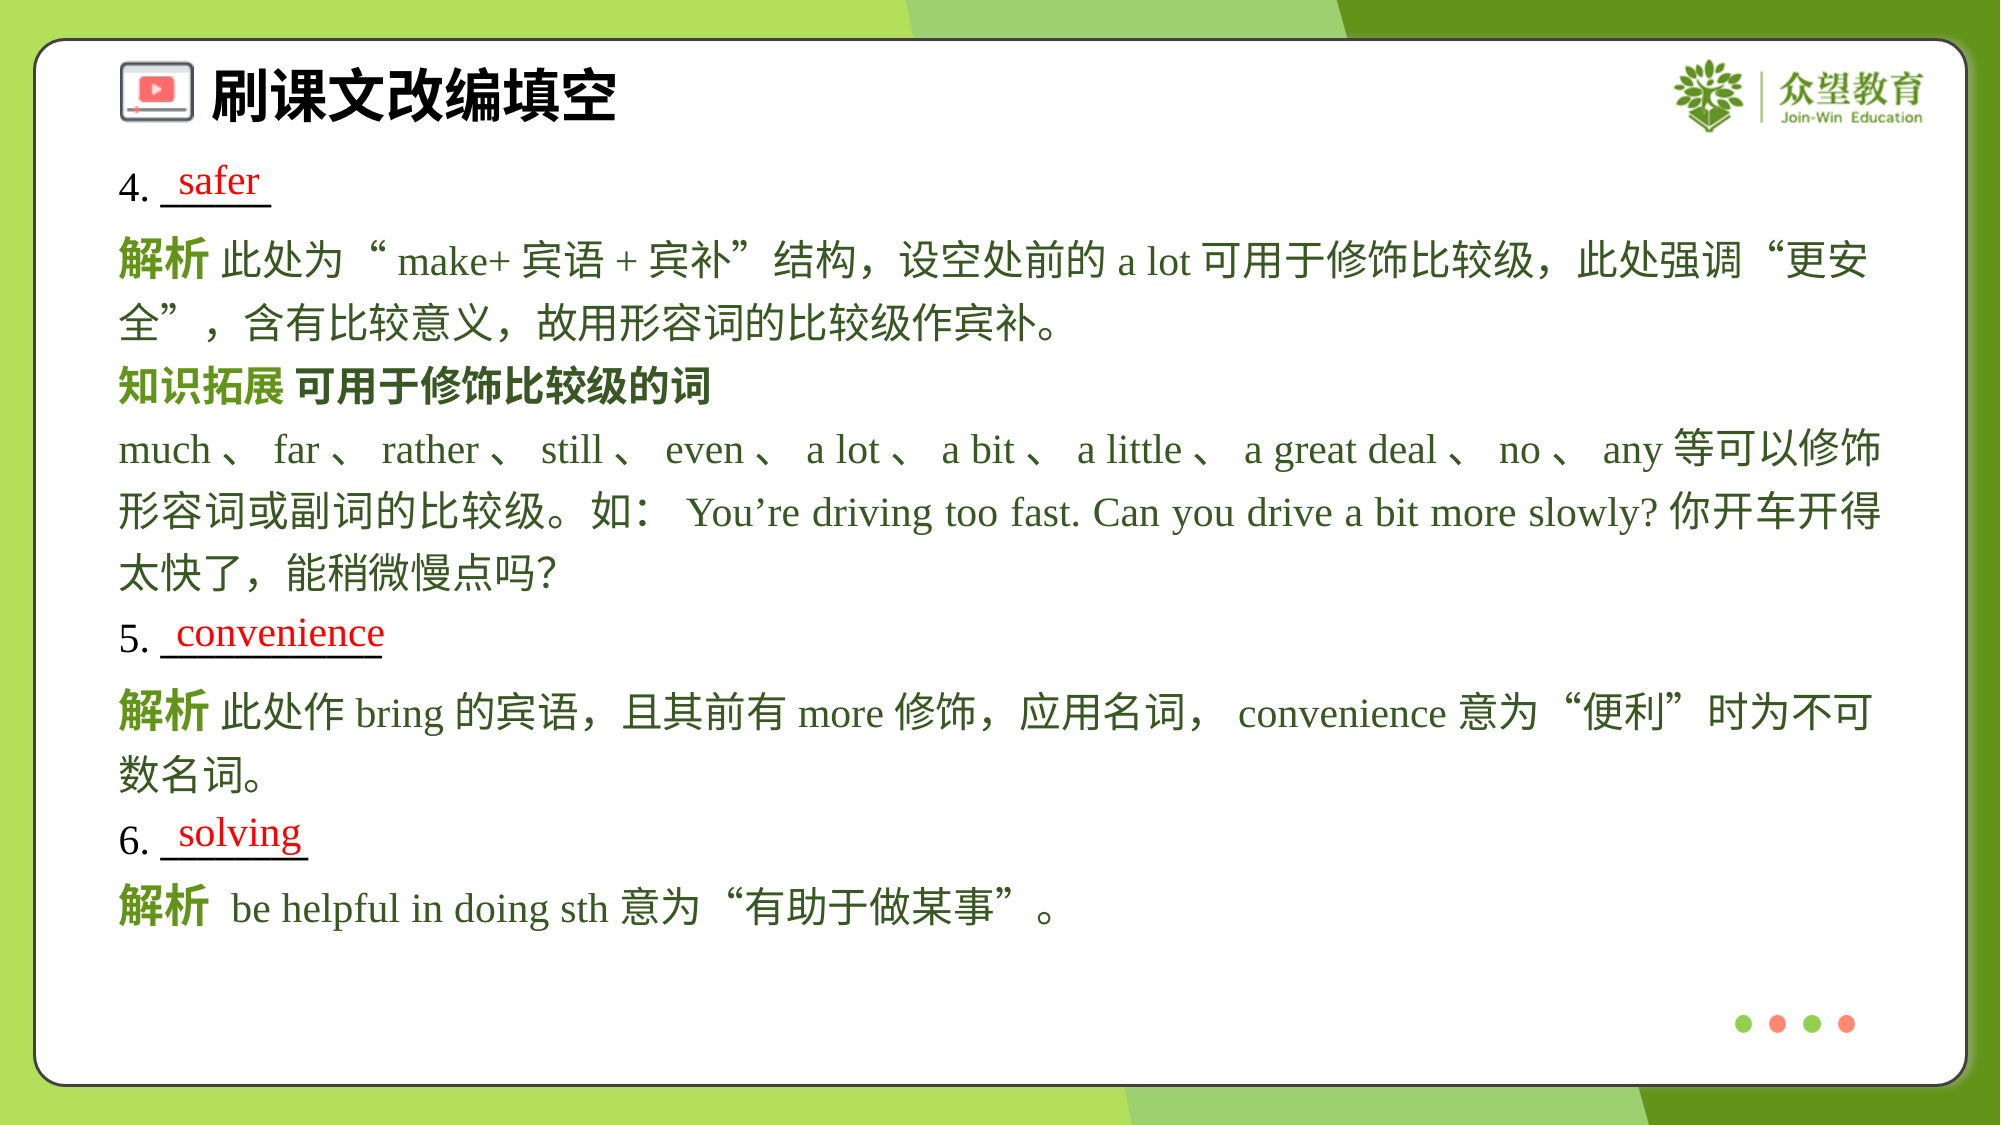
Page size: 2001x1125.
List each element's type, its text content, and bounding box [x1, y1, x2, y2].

text_box solving [174, 792, 306, 850]
text_box 解析 此处为“make+宾语+宾补”结构，设空处前的a lot可用于修饰比较级，此处强调“更安全”，含有比较意义，故用形容词的比较级作宾补。 知识拓展 可用于修饰比较级的词 much、far、rather、still、even、a lot、a bit、a little、a great deal、no、any等可以修饰形容词或副词的比较级。如：You’re driving too fast. Can you drive a bit more slowly?你开车开得太快了，能稍微慢点吗？ [118, 215, 1883, 593]
text_box safer [174, 140, 265, 199]
text_box convenience [172, 592, 390, 650]
text_box 5. ____________ [118, 598, 1883, 656]
text_box 解析 此处作bring的宾语，且其前有more修饰，应用名词，convenience意为“便利”时为不可数名词。 [118, 667, 1883, 795]
text_box 解析 be helpful in doing sth意为“有助于做某事”。 [118, 863, 1883, 926]
text_box 4. ______ [118, 146, 1883, 204]
text_box 6. ________ [118, 800, 1883, 858]
picture [0, 0, 2000, 1125]
